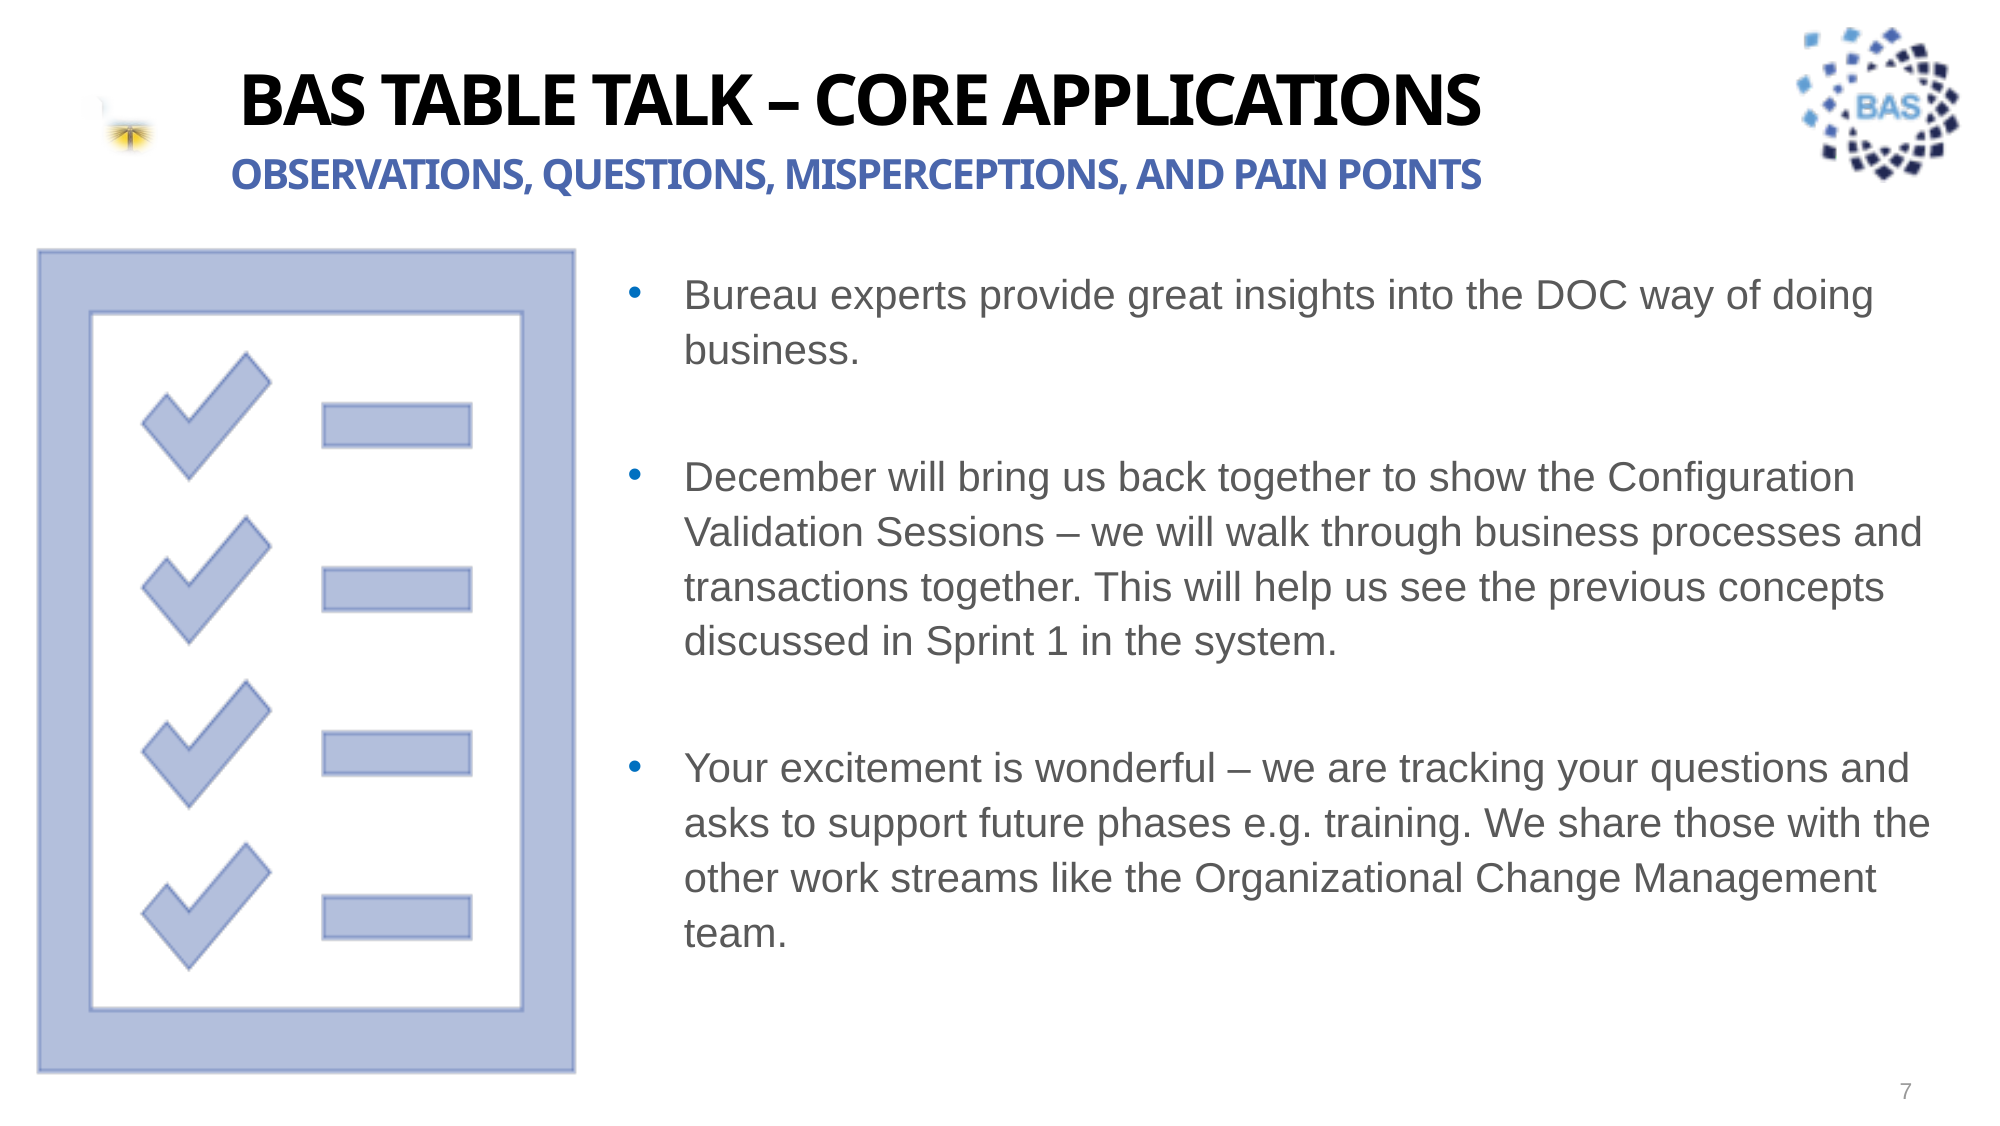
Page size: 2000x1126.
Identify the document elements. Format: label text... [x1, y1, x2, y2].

picture [1795, 26, 1965, 183]
title BAS Table Talk – Core APPLICATIONS [239, 60, 1776, 142]
list Observations, questions, misperceptions, and pain points [230, 143, 1884, 228]
picture [0, 40, 614, 1126]
text_box Bureau experts provide great insights into the DOC way of doing business. December will bring us back together to show the Configuration Validation Sessions – we will walk through business processes and transactions together. This will help us see the previous concepts discussed in Sprint 1 in the system. Your excitement is wonderful – we are tracking your questions and asks to support future phases e.g. training. We share those with the other work streams like the Organizational Change Management team. [617, 255, 1952, 1080]
